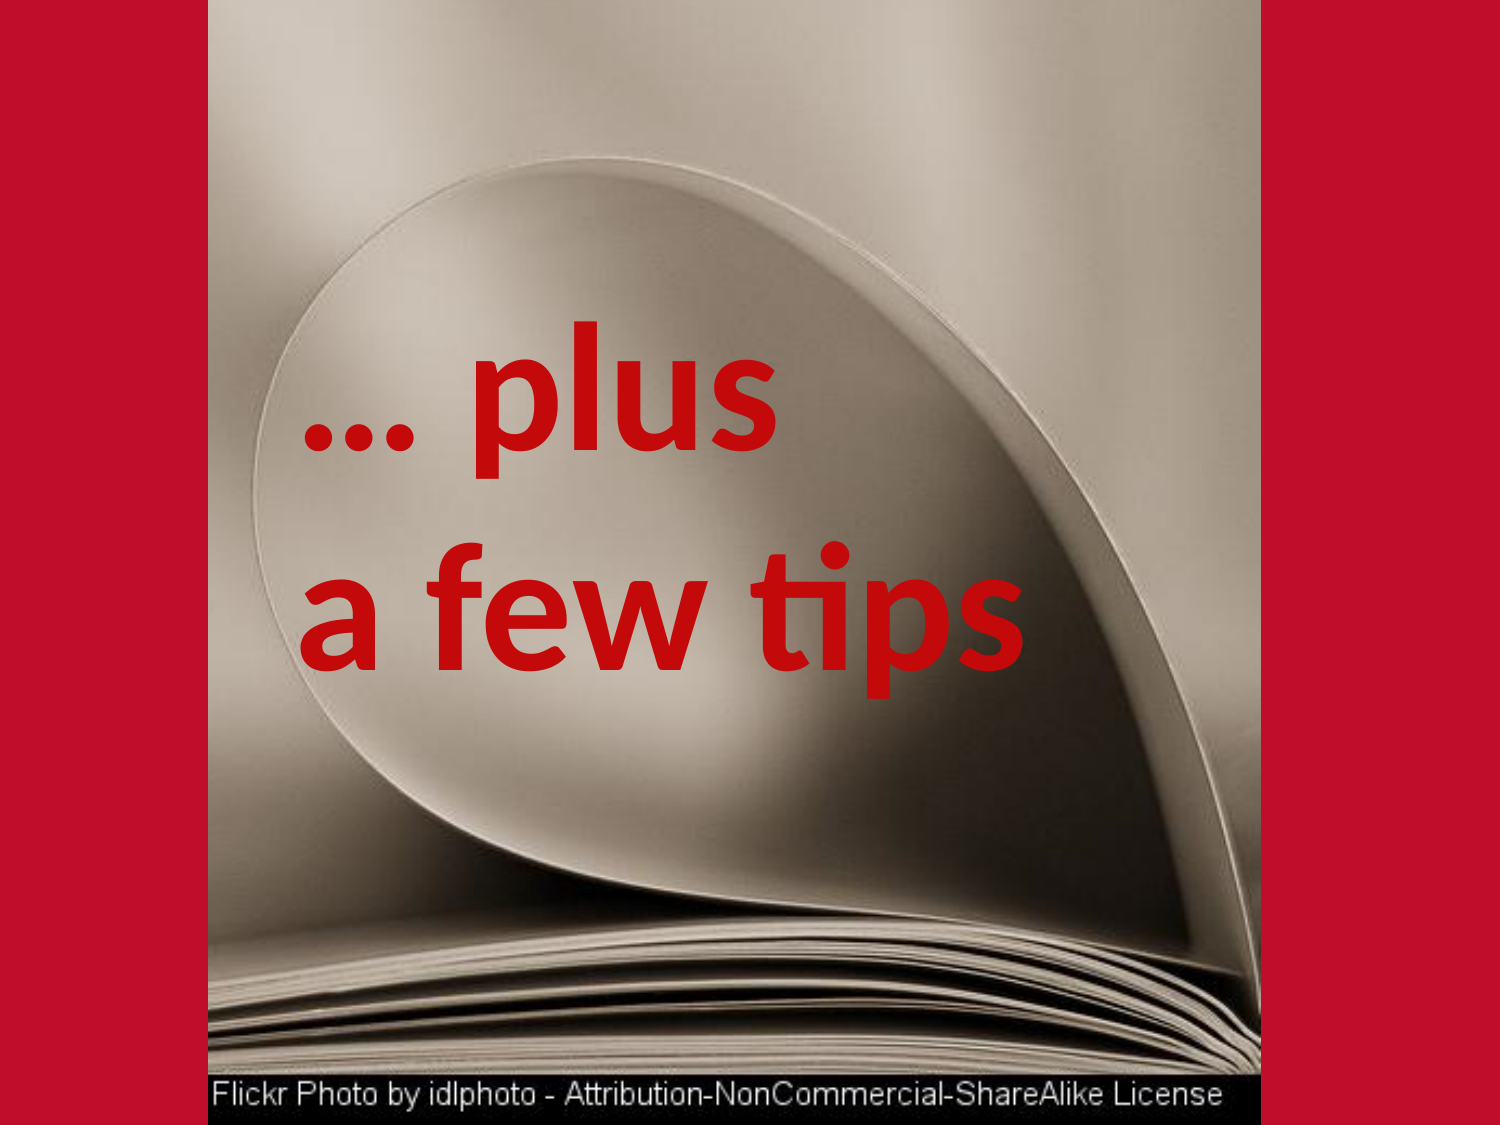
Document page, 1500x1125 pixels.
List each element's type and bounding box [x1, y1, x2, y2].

picture [208, 0, 1261, 1125]
